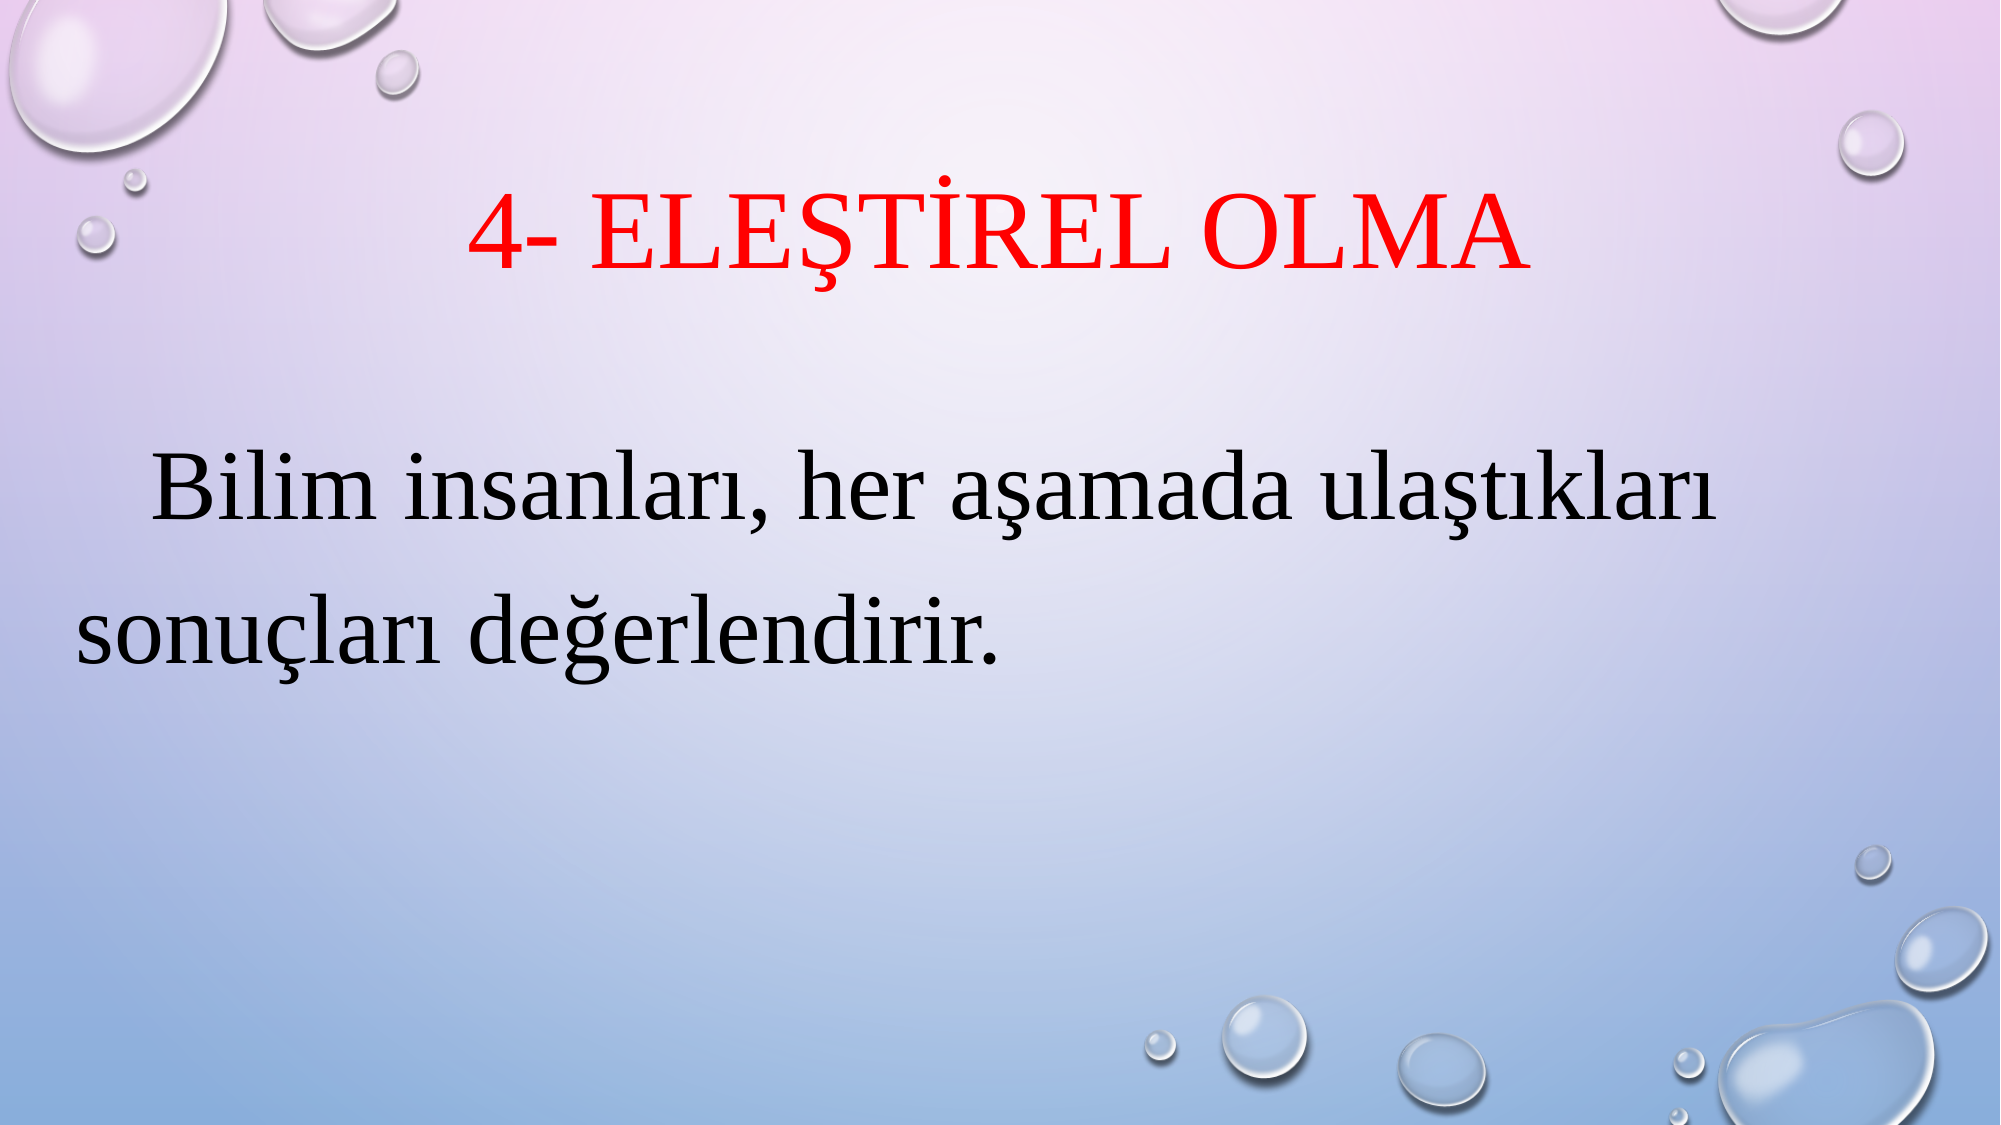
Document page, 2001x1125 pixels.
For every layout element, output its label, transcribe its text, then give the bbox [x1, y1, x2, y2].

list Bilim insanları, her aşamada ulaştıkları sonuçları değerlendirir. [60, 388, 1920, 950]
picture [0, 0, 2000, 1125]
title 4- eleştirel olma [149, 101, 1851, 364]
